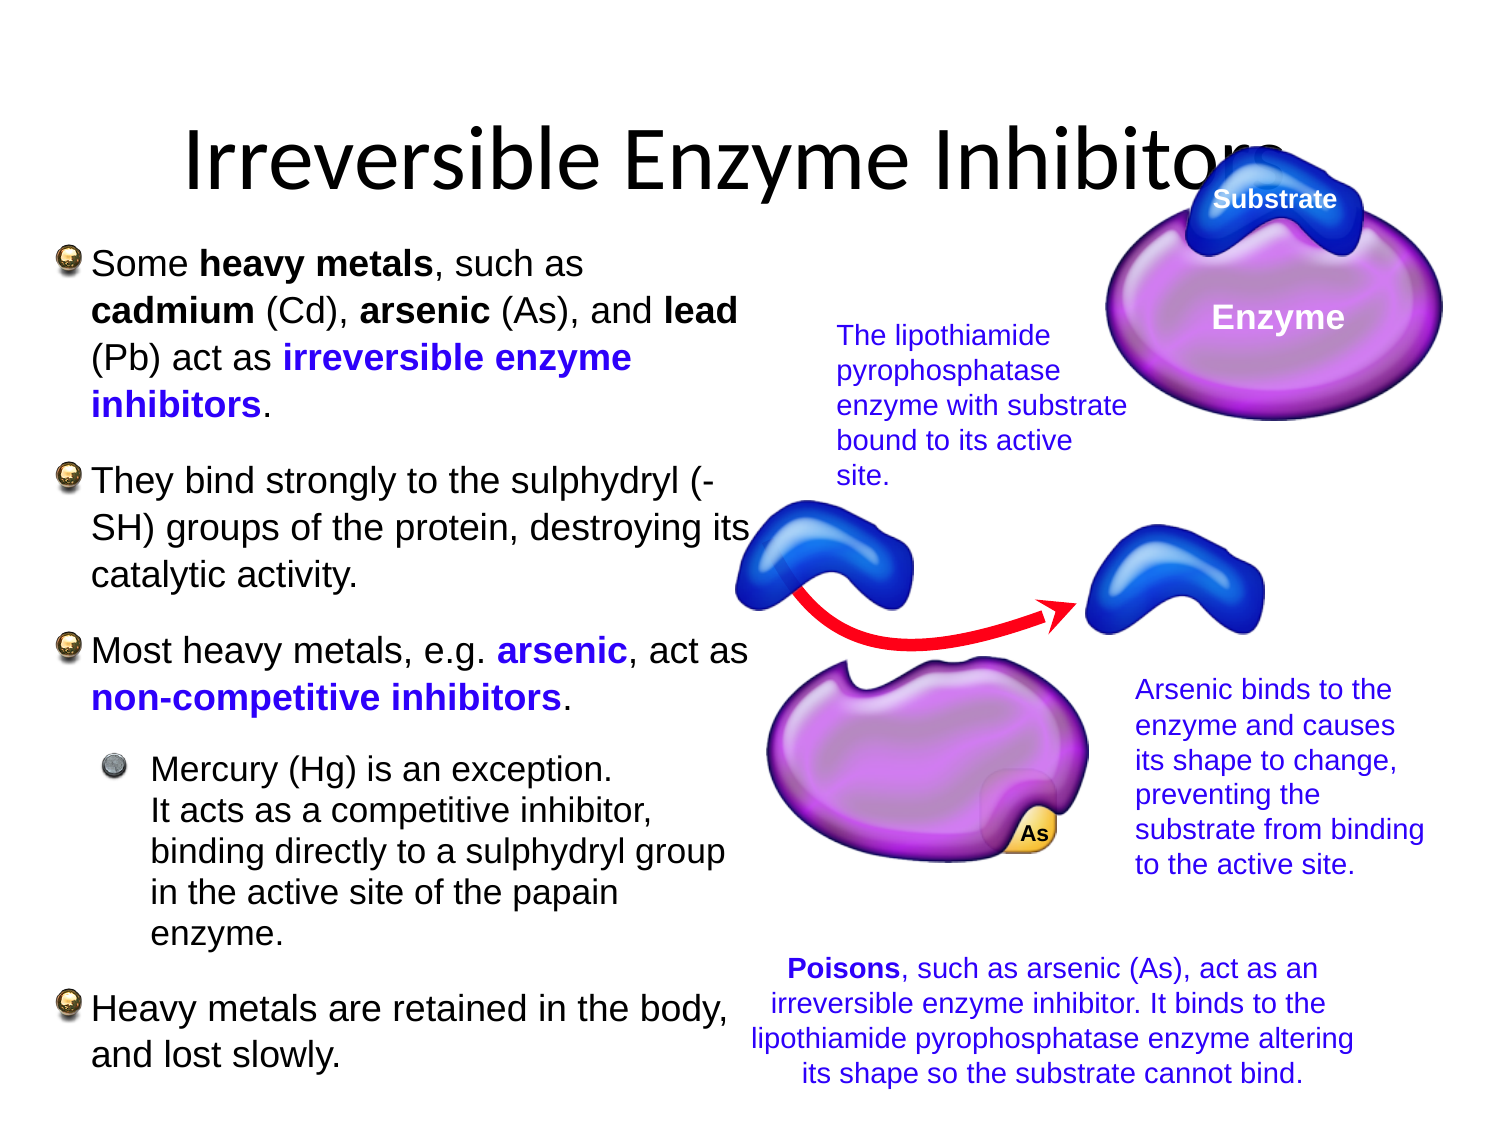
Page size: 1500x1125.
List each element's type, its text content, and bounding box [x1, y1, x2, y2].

text_box Poisons, such as arsenic (As), act as an irreversible enzyme inhibitor. It binds to the lipothiamide pyrophosphatase enzyme altering its shape so the substrate cannot bind. [736, 949, 1357, 1083]
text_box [1105, 146, 1444, 421]
picture [99, 752, 129, 782]
text_box The lipothiamide pyrophosphatase enzyme with substrate bound to its active site. [823, 316, 1136, 450]
picture [55, 631, 82, 666]
picture [55, 461, 82, 496]
picture [55, 244, 82, 279]
picture [55, 988, 82, 1024]
text_box Some heavy metals, such as cadmium (Cd), arsenic (As), and lead (Pb) act as irreversible enzyme inhibitors. They bind strongly to the sulphydryl (-SH) groups of the protein, destroying its catalytic activity. Most heavy metals, e.g. arsenic, act as non-competitive inhibitors. Mercury (Hg) is an exception. It acts as a competitive inhibitor, binding directly to a sulphydryl group in the active site of the papain enzyme. Heavy metals are retained in the body, and lost slowly. [35, 237, 756, 1080]
text_box Arsenic binds to the enzyme and causes its shape to change, preventing the substrate from binding to the active site. [1122, 670, 1427, 872]
picture [1089, 524, 1265, 635]
title Irreversible Enzyme Inhibitors [0, 0, 1500, 217]
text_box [735, 500, 1089, 864]
